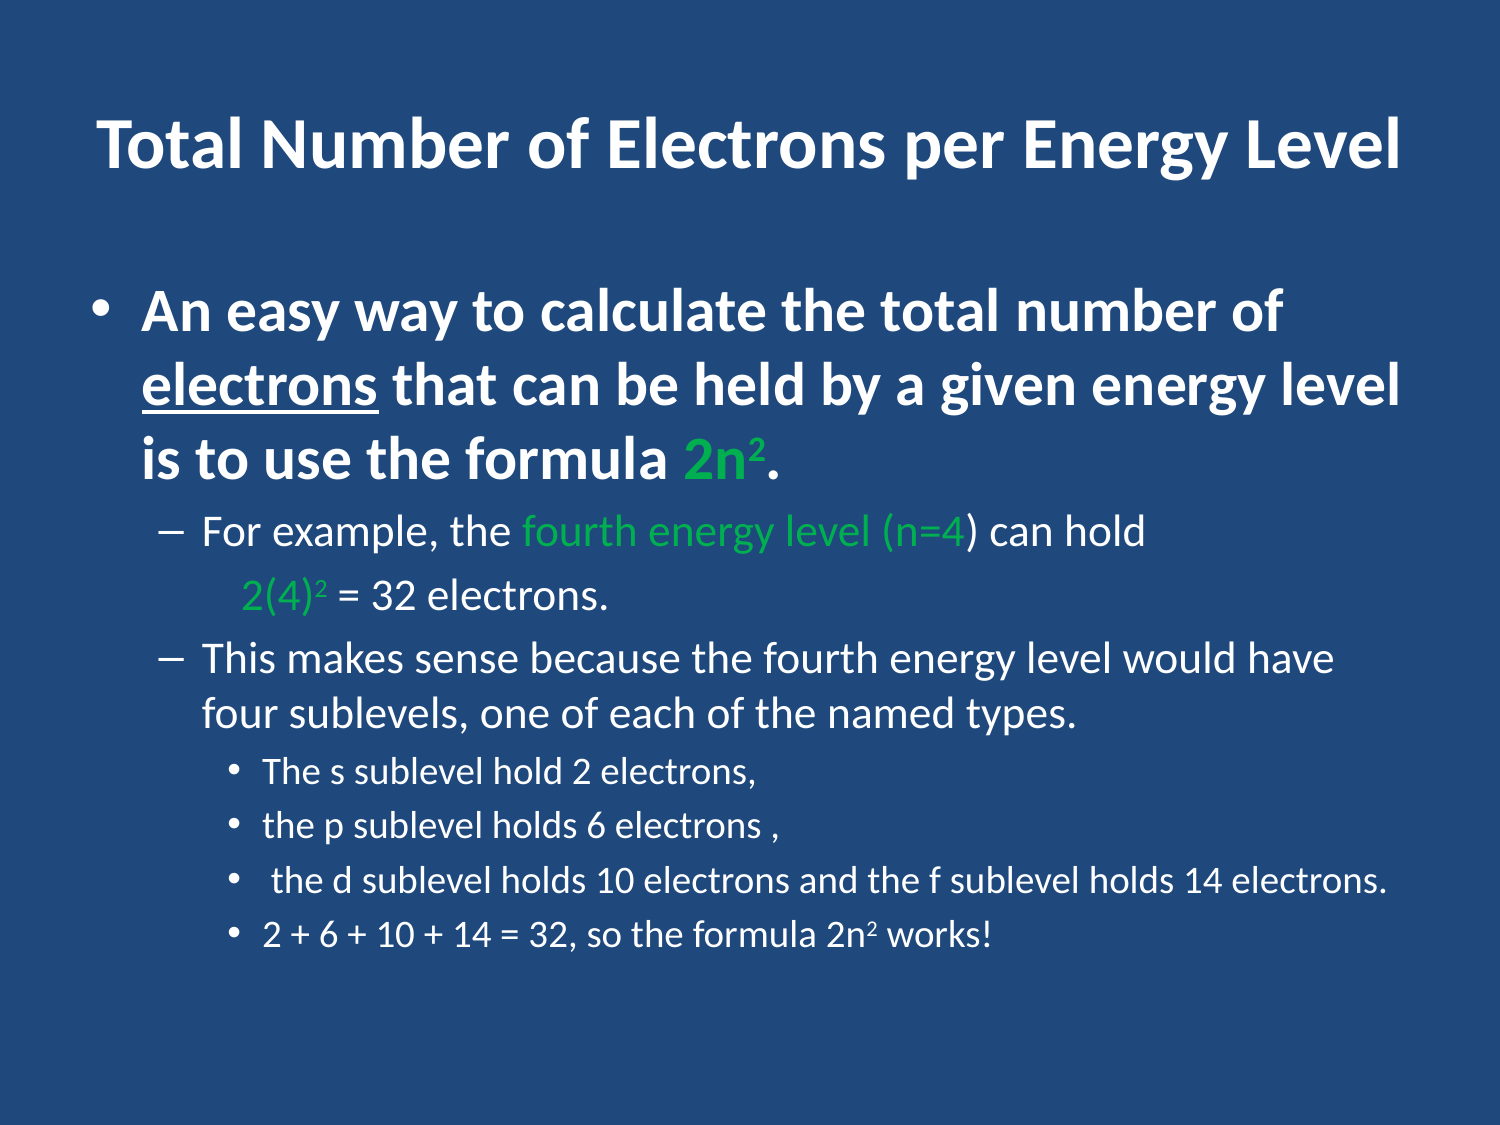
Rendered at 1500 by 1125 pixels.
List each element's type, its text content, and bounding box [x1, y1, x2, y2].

title Total Number of Electrons per Energy Level [75, 45, 1425, 233]
list An easy way to calculate the total number of electrons that can be held by a given energy level is to use the formula 2n2. For example, the fourth energy level (n=4) can hold 2(4)2 = 32 electrons. This makes sense because the fourth energy level would have four sublevels, one of each of the named types. The s sublevel hold 2 electrons, the p sublevel holds 6 electrons , the d sublevel holds 10 electrons and the f sublevel holds 14 electrons. 2 + 6 + 10 + 14 = 32, so the formula 2n2 works! [75, 262, 1425, 1005]
